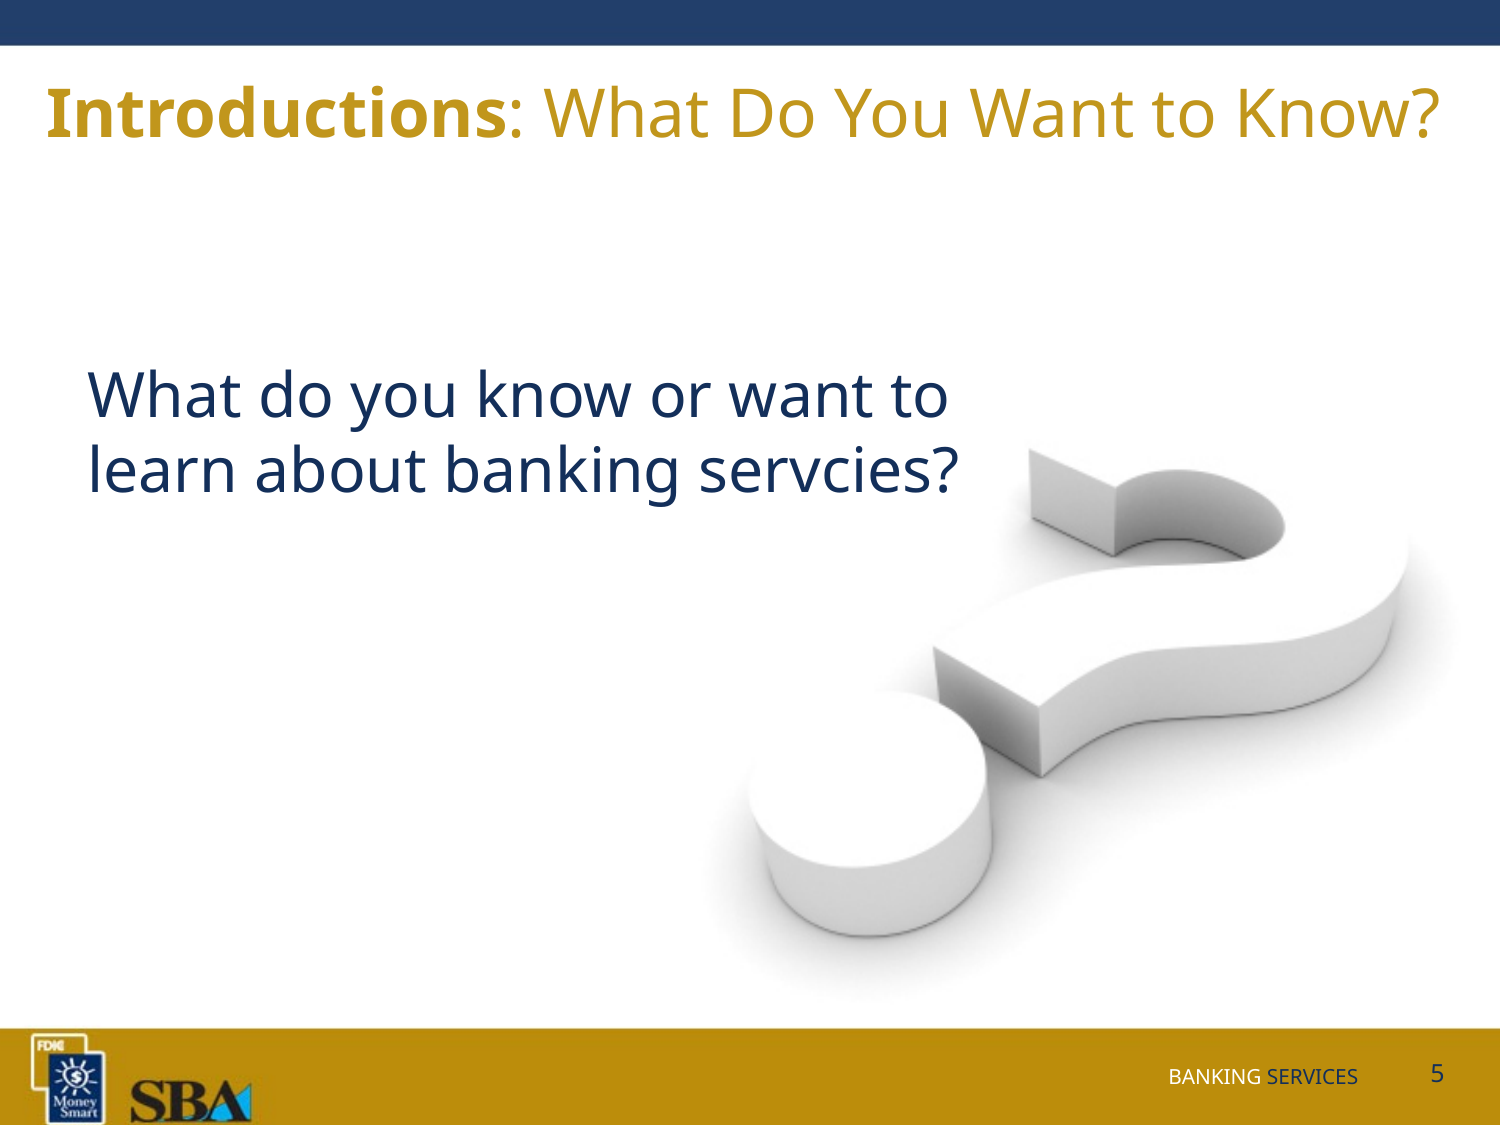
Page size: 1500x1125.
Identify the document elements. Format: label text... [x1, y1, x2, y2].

list What do you know or want to learn about banking servcies? [86, 179, 1051, 681]
picture [0, 0, 1500, 1125]
title Introductions: What Do You Want to Know? [45, 69, 1457, 171]
